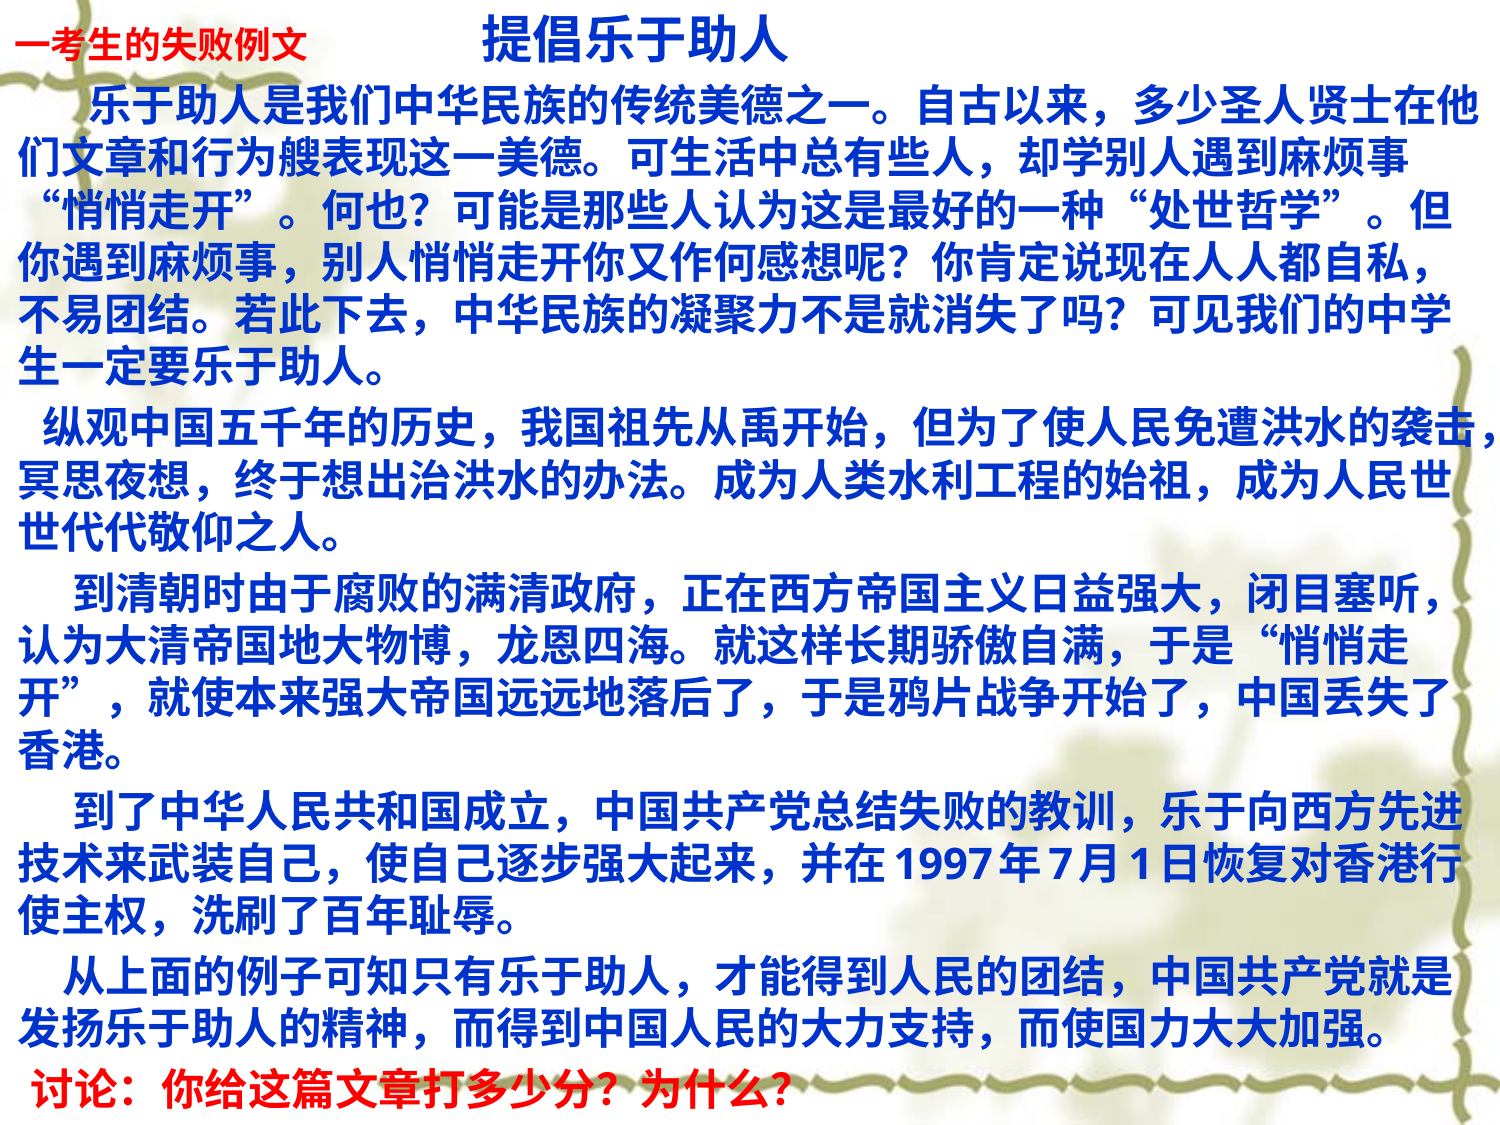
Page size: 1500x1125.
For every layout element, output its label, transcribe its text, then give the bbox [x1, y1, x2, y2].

list 一考生的失败例文 提倡乐于助人 乐于助人是我们中华民族的传统美德之一。自古以来，多少圣人贤士在他们文章和行为艘表现这一美德。可生活中总有些人，却学别人遇到麻烦事“悄悄走开”。何也？可能是那些人认为这是最好的一种“处世哲学”。但你遇到麻烦事，别人悄悄走开你又作何感想呢？你肯定说现在人人都自私，不易团结。若此下去，中华民族的凝聚力不是就消失了吗？可见我们的中学生一定要乐于助人。 纵观中国五千年的历史，我国祖先从禹开始，但为了使人民免遭洪水的袭击，冥思夜想，终于想出治洪水的办法。成为人类水利工程的始祖，成为人民世世代代敬仰之人。 到清朝时由于腐败的满清政府，正在西方帝国主义日益强大，闭目塞听，认为大清帝国地大物博，龙恩四海。就这样长期骄傲自满，于是“悄悄走开”，就使本来强大帝国远远地落后了，于是鸦片战争开始了，中国丢失了香港。 到了中华人民共和国成立，中国共产党总结失败的教训，乐于向西方先进技术来武装自己，使自己逐步强大起来，并在1997年7月1日恢复对香港行使主权，洗刷了百年耻辱。 从上面的例子可知只有乐于助人，才能得到人民的团结，中国共产党就是发扬乐于助人的精神，而得到中国人民的大力支持，而使国力大大加强。 讨论：你给这篇文章打多少分？为什么？ [0, 0, 1500, 1125]
